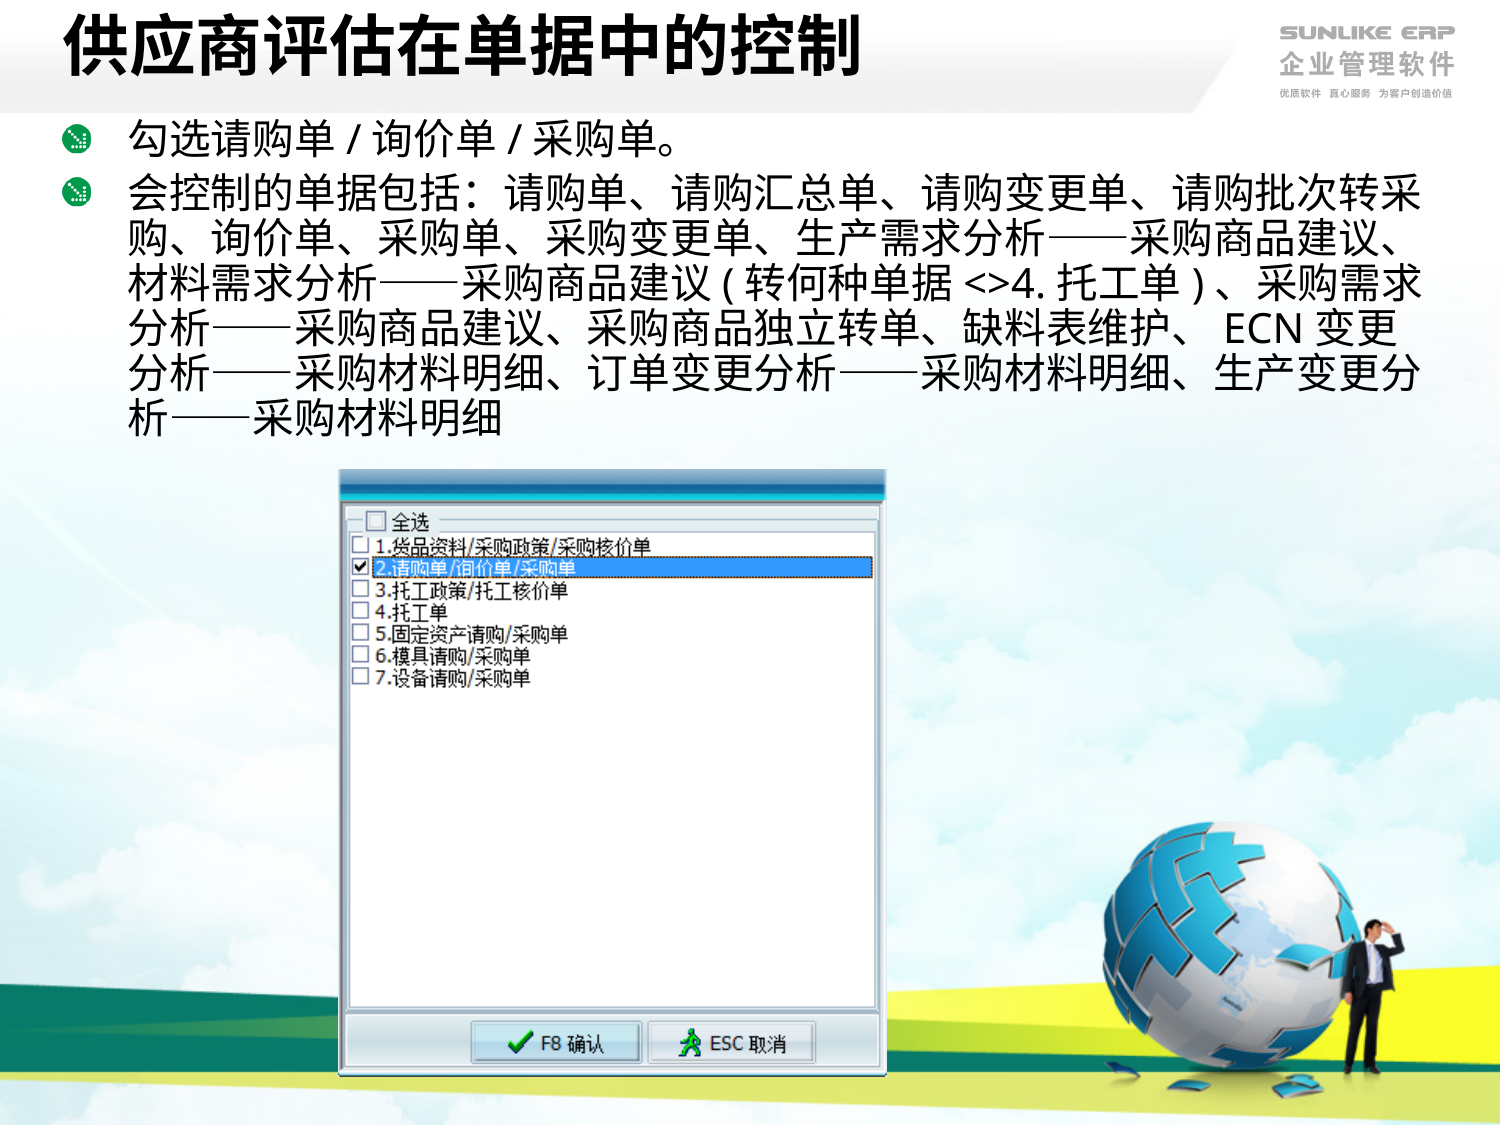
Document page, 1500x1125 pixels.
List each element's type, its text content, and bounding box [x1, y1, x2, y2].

picture [0, 0, 1500, 1125]
title 供应商评估在单据中的控制 [62, 12, 1111, 103]
list 勾选请购单/询价单/采购单。 会控制的单据包括：请购单、请购汇总单、请购变更单、请购批次转采购、询价单、采购单、采购变更单、生产需求分析——采购商品建议、材料需求分析——采购商品建议(转何种单据<>4.托工单)、采购需求分析——采购商品建议、采购商品独立转单、缺料表维护、ECN变更分析——采购材料明细、订单变更分析——采购材料明细、生产变更分析——采购材料明细 [62, 118, 1438, 595]
